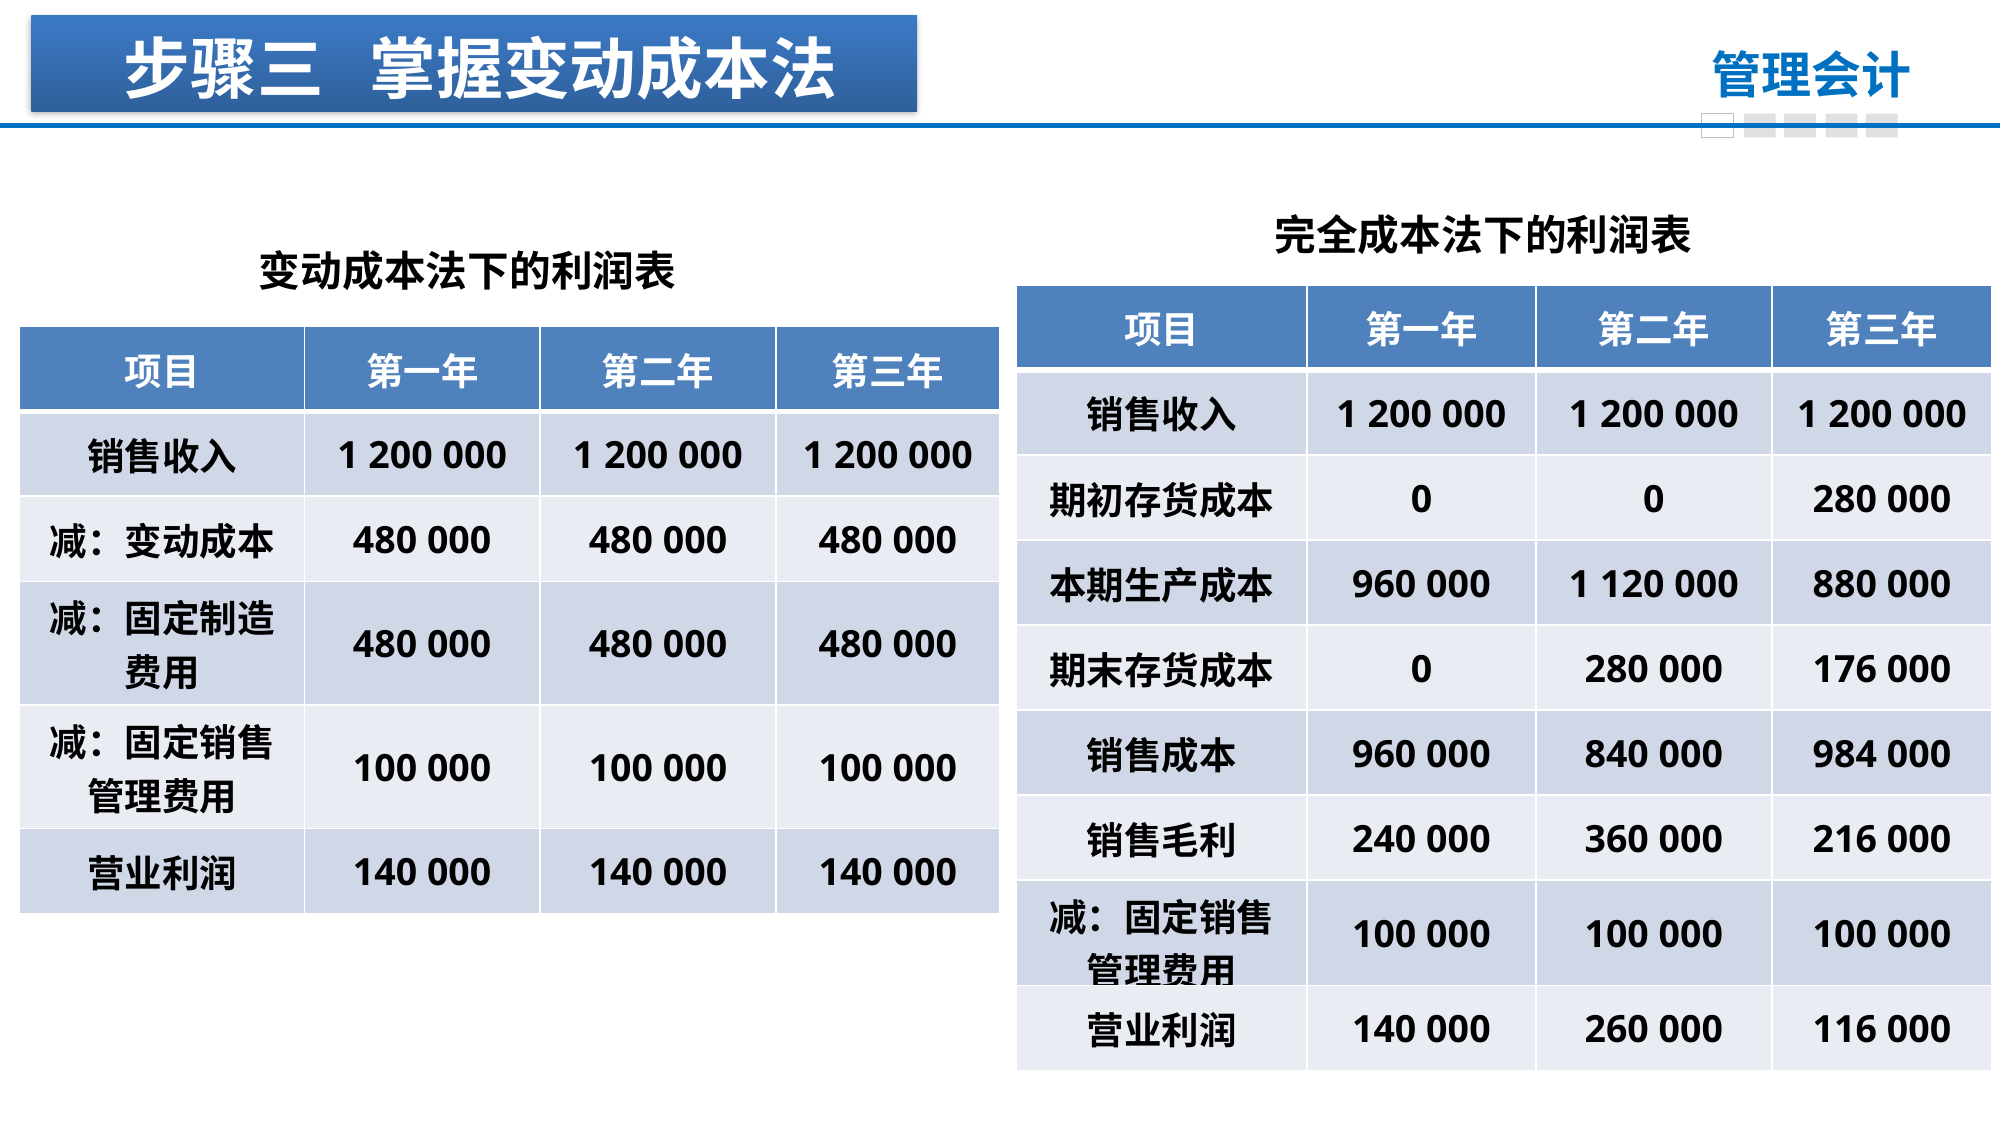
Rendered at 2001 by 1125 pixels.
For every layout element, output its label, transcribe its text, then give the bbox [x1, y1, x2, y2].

table_cell 期初存货成本 [1017, 456, 1306, 539]
table_cell 100 000 [1308, 881, 1535, 985]
table_cell 1 200 000 [541, 414, 775, 495]
table_cell 100 000 [1537, 881, 1771, 985]
table_cell 期末存货成本 [1017, 626, 1306, 709]
table_cell 0 [1308, 456, 1535, 539]
table_cell 176 000 [1773, 626, 1991, 709]
table_cell 240 000 [1308, 796, 1535, 879]
table_cell 销售毛利 [1017, 796, 1306, 879]
table_cell 140 000 [305, 829, 539, 913]
table_cell 0 [1537, 456, 1771, 539]
table_header 项目 [20, 327, 304, 409]
table_cell 960 000 [1308, 541, 1535, 624]
table_cell 销售收入 [1017, 373, 1306, 454]
table_cell 减：固定销售管理费用 [20, 706, 304, 828]
table_cell 360 000 [1537, 796, 1771, 879]
table_cell 480 000 [305, 582, 539, 704]
table_cell 100 000 [305, 706, 539, 828]
table_cell 1 200 000 [777, 414, 999, 495]
table_cell 1 200 000 [1773, 373, 1991, 454]
table_cell 260 000 [1537, 986, 1771, 1070]
table_cell 140 000 [1308, 986, 1535, 1070]
table_cell 1 200 000 [1308, 373, 1535, 454]
table_header 第二年 [541, 327, 775, 409]
table_cell 280 000 [1773, 456, 1991, 539]
table_cell 280 000 [1537, 626, 1771, 709]
table_cell 1 120 000 [1537, 541, 1771, 624]
table_cell 116 000 [1773, 986, 1991, 1070]
table_cell 480 000 [541, 582, 775, 704]
table_cell 1 200 000 [305, 414, 539, 495]
table_header 第三年 [1773, 286, 1991, 367]
table_header 项目 [1017, 286, 1306, 367]
table_cell 减：固定制造费用 [20, 582, 304, 704]
table_cell 880 000 [1773, 541, 1991, 624]
table_cell 0 [1308, 626, 1535, 709]
table_header 第一年 [1308, 286, 1535, 367]
table_cell 100 000 [1773, 881, 1991, 985]
table_cell 140 000 [777, 829, 999, 913]
table_cell 480 000 [541, 497, 775, 581]
table_cell 本期生产成本 [1017, 541, 1306, 624]
table_cell 减：固定销售管理费用 [1017, 881, 1306, 985]
table_cell 840 000 [1537, 711, 1771, 794]
text_box 完全成本法下的利润表 [1259, 201, 1733, 267]
table_cell 480 000 [777, 497, 999, 581]
table_cell 100 000 [541, 706, 775, 828]
table_cell 营业利润 [1017, 986, 1306, 1070]
table_header 第一年 [305, 327, 539, 409]
table_cell 减：变动成本 [20, 497, 304, 581]
table_header 第三年 [777, 327, 999, 409]
table_cell 480 000 [305, 497, 539, 581]
table_cell 140 000 [541, 829, 775, 913]
table_cell 营业利润 [20, 829, 304, 913]
table_cell 销售成本 [1017, 711, 1306, 794]
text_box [31, 14, 918, 197]
table_cell 216 000 [1773, 796, 1991, 879]
table_cell 960 000 [1308, 711, 1535, 794]
table_cell 销售收入 [20, 414, 304, 495]
table_cell 984 000 [1773, 711, 1991, 794]
table_header 第二年 [1537, 286, 1771, 367]
table_cell 100 000 [777, 706, 999, 828]
table_cell 1 200 000 [1537, 373, 1771, 454]
table_cell 480 000 [777, 582, 999, 704]
text_box 变动成本法下的利润表 [244, 236, 717, 302]
